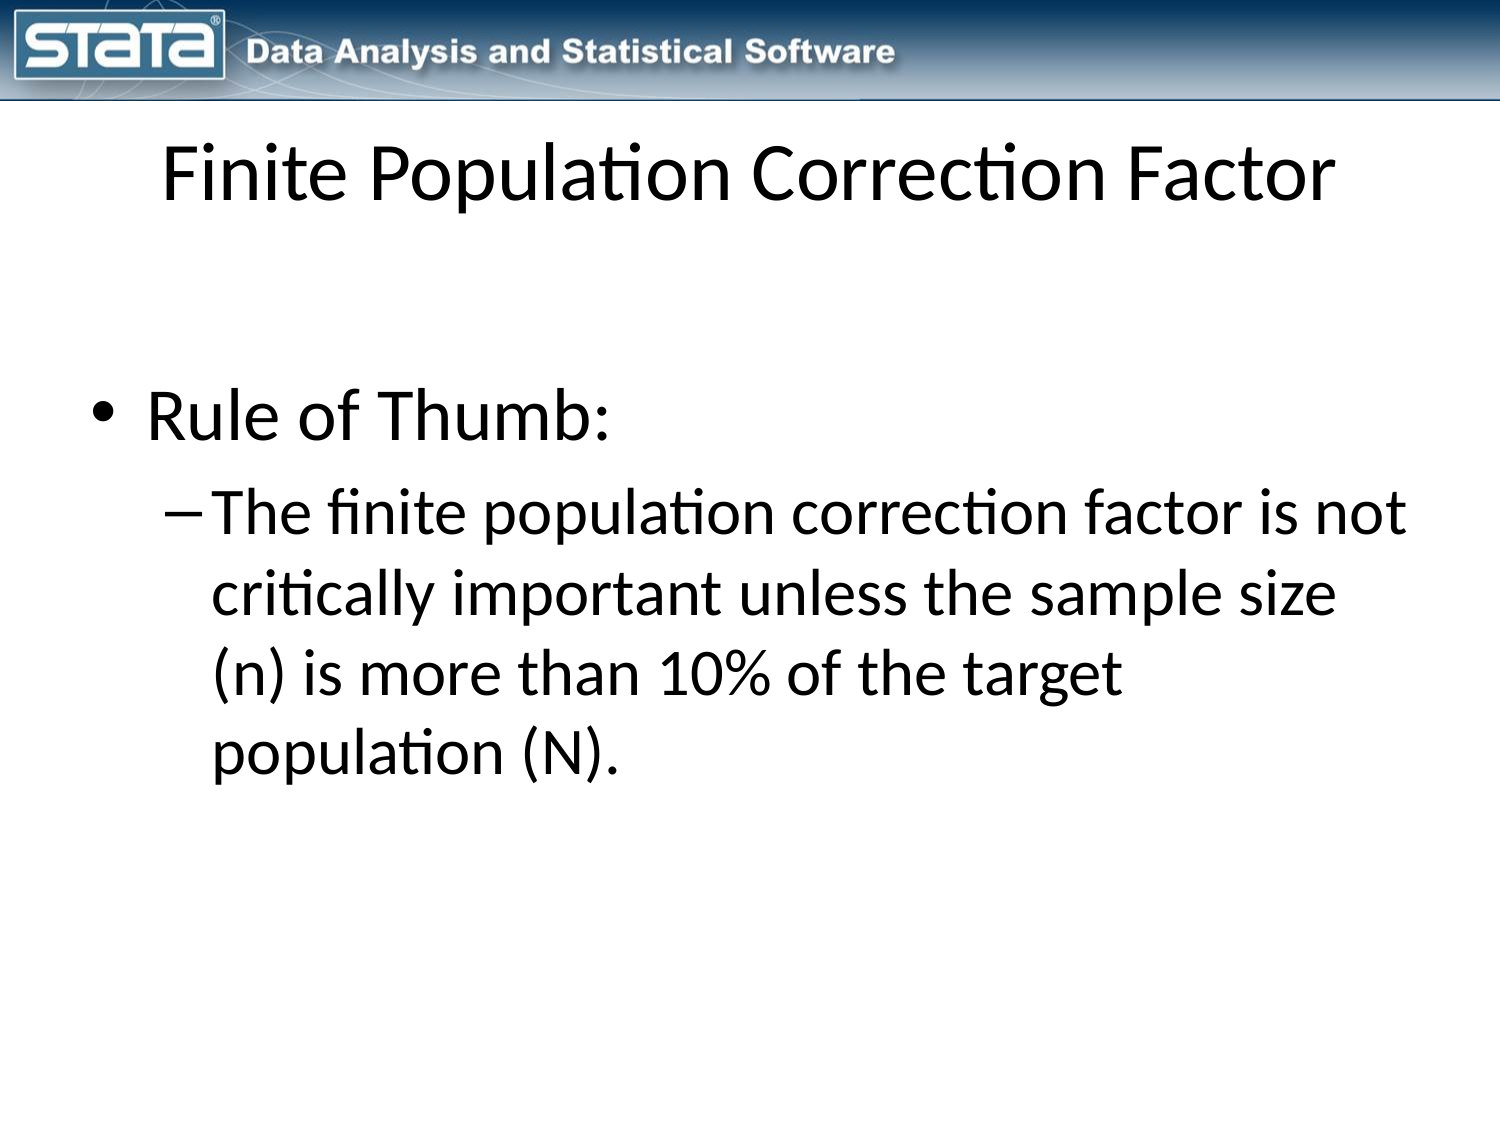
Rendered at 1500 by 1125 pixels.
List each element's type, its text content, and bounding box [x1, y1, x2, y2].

list Rule of Thumb: The finite population correction factor is not critically important unless the sample size (n) is more than 10% of the target population (N). [75, 262, 1425, 1005]
picture [0, 0, 1500, 102]
title Finite Population Correction Factor [75, 109, 1425, 233]
